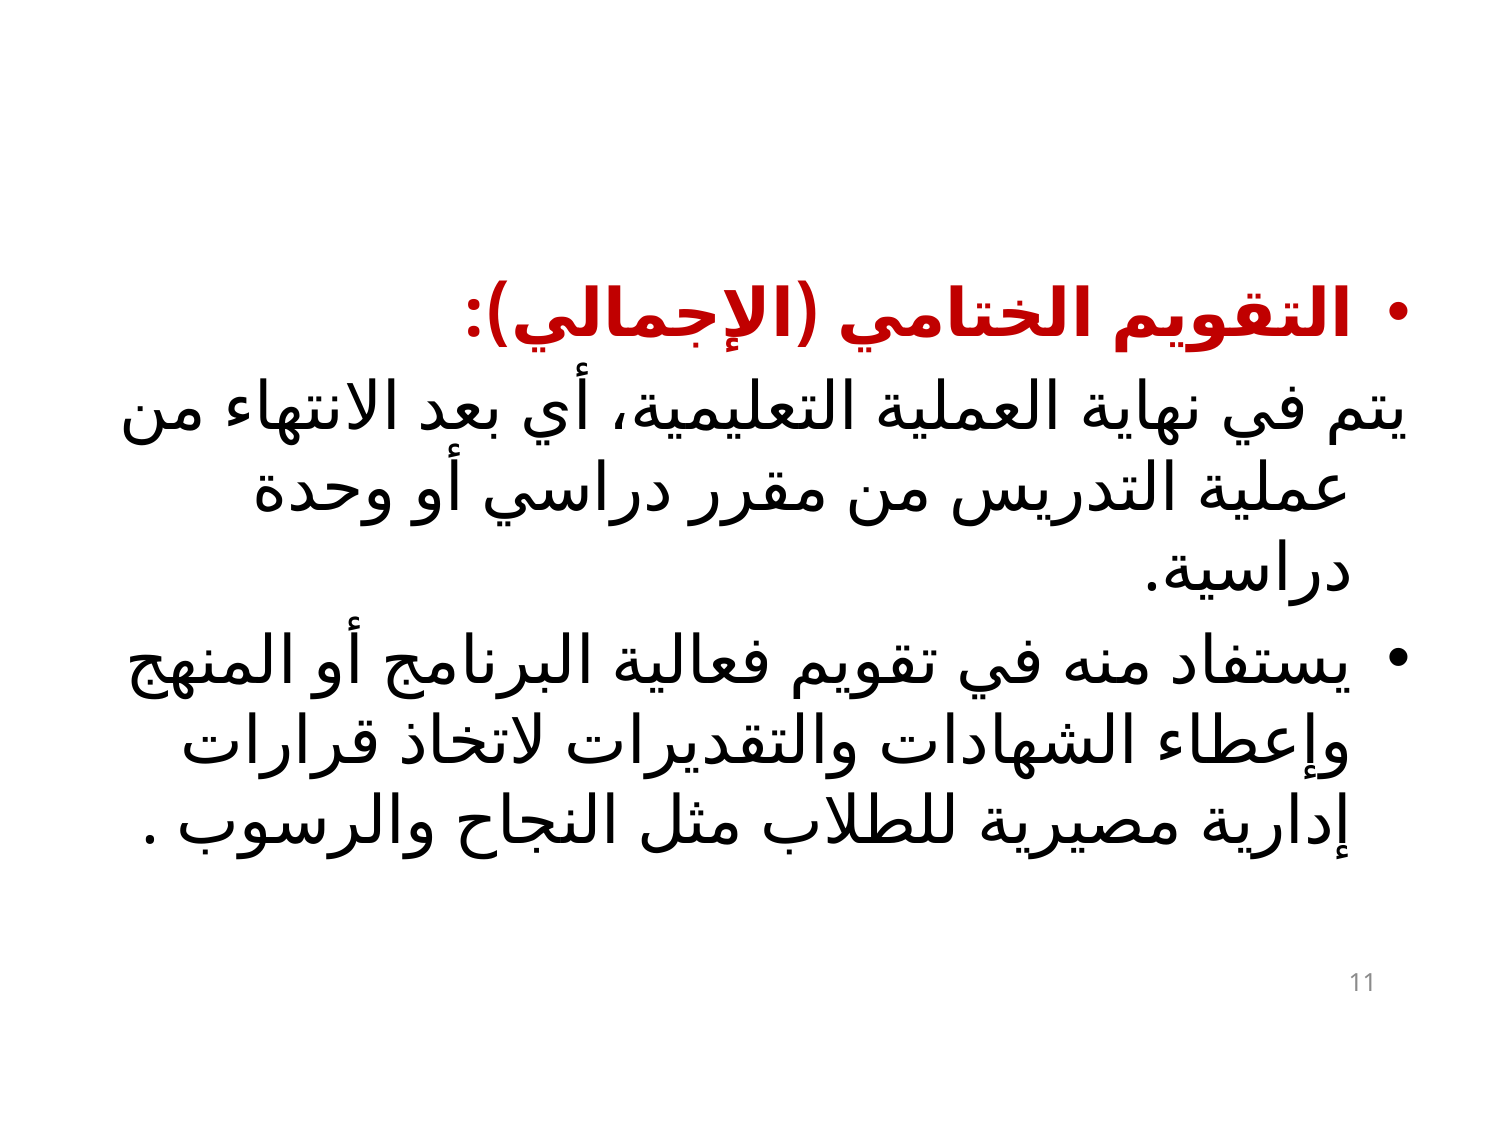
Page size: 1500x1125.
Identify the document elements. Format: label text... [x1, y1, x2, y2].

slide_number 11 [1333, 940, 1434, 1027]
list التقويم الختامي (الإجمالي): يتم في نهاية العملية التعليمية، أي بعد الانتهاء من عملية التدريس من مقرر دراسي أو وحدة دراسية. يستفاد منه في تقويم فعالية البرنامج أو المنهج وإعطاء الشهادات والتقديرات لاتخاذ قرارات إدارية مصيرية للطلاب مثل النجاح والرسوب . [75, 262, 1425, 1005]
